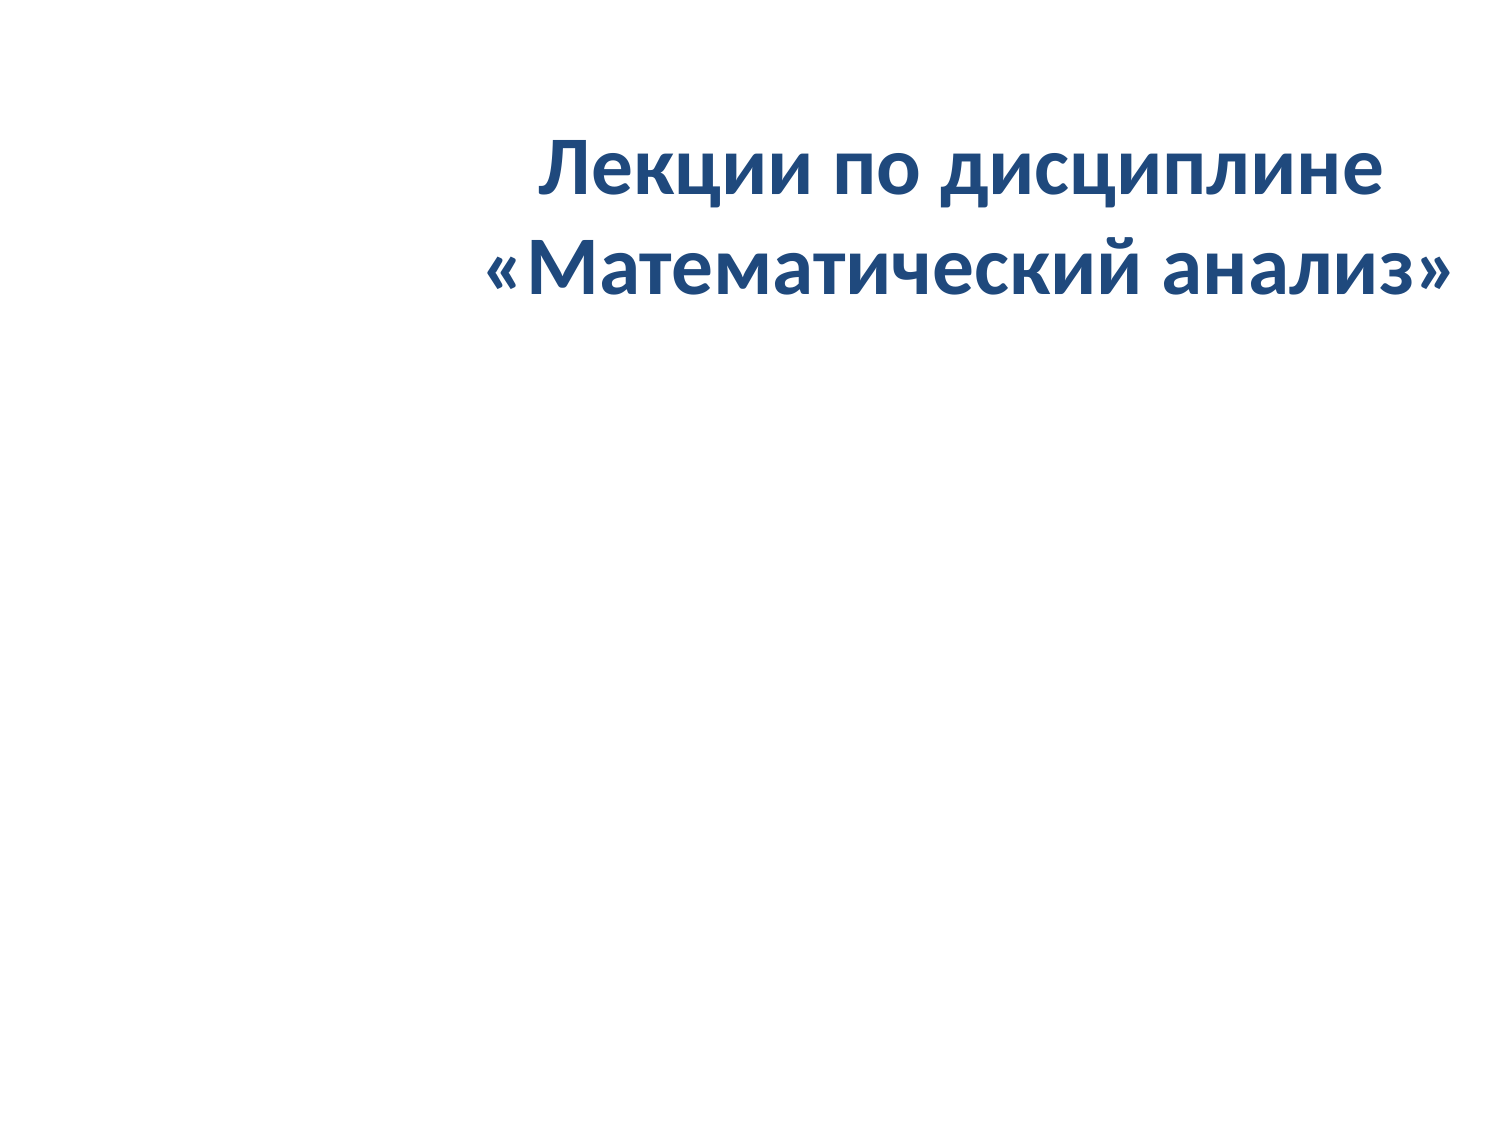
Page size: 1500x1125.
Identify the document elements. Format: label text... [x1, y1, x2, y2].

title Лекции по дисциплине «Математический анализ» [41, 1, 1475, 421]
